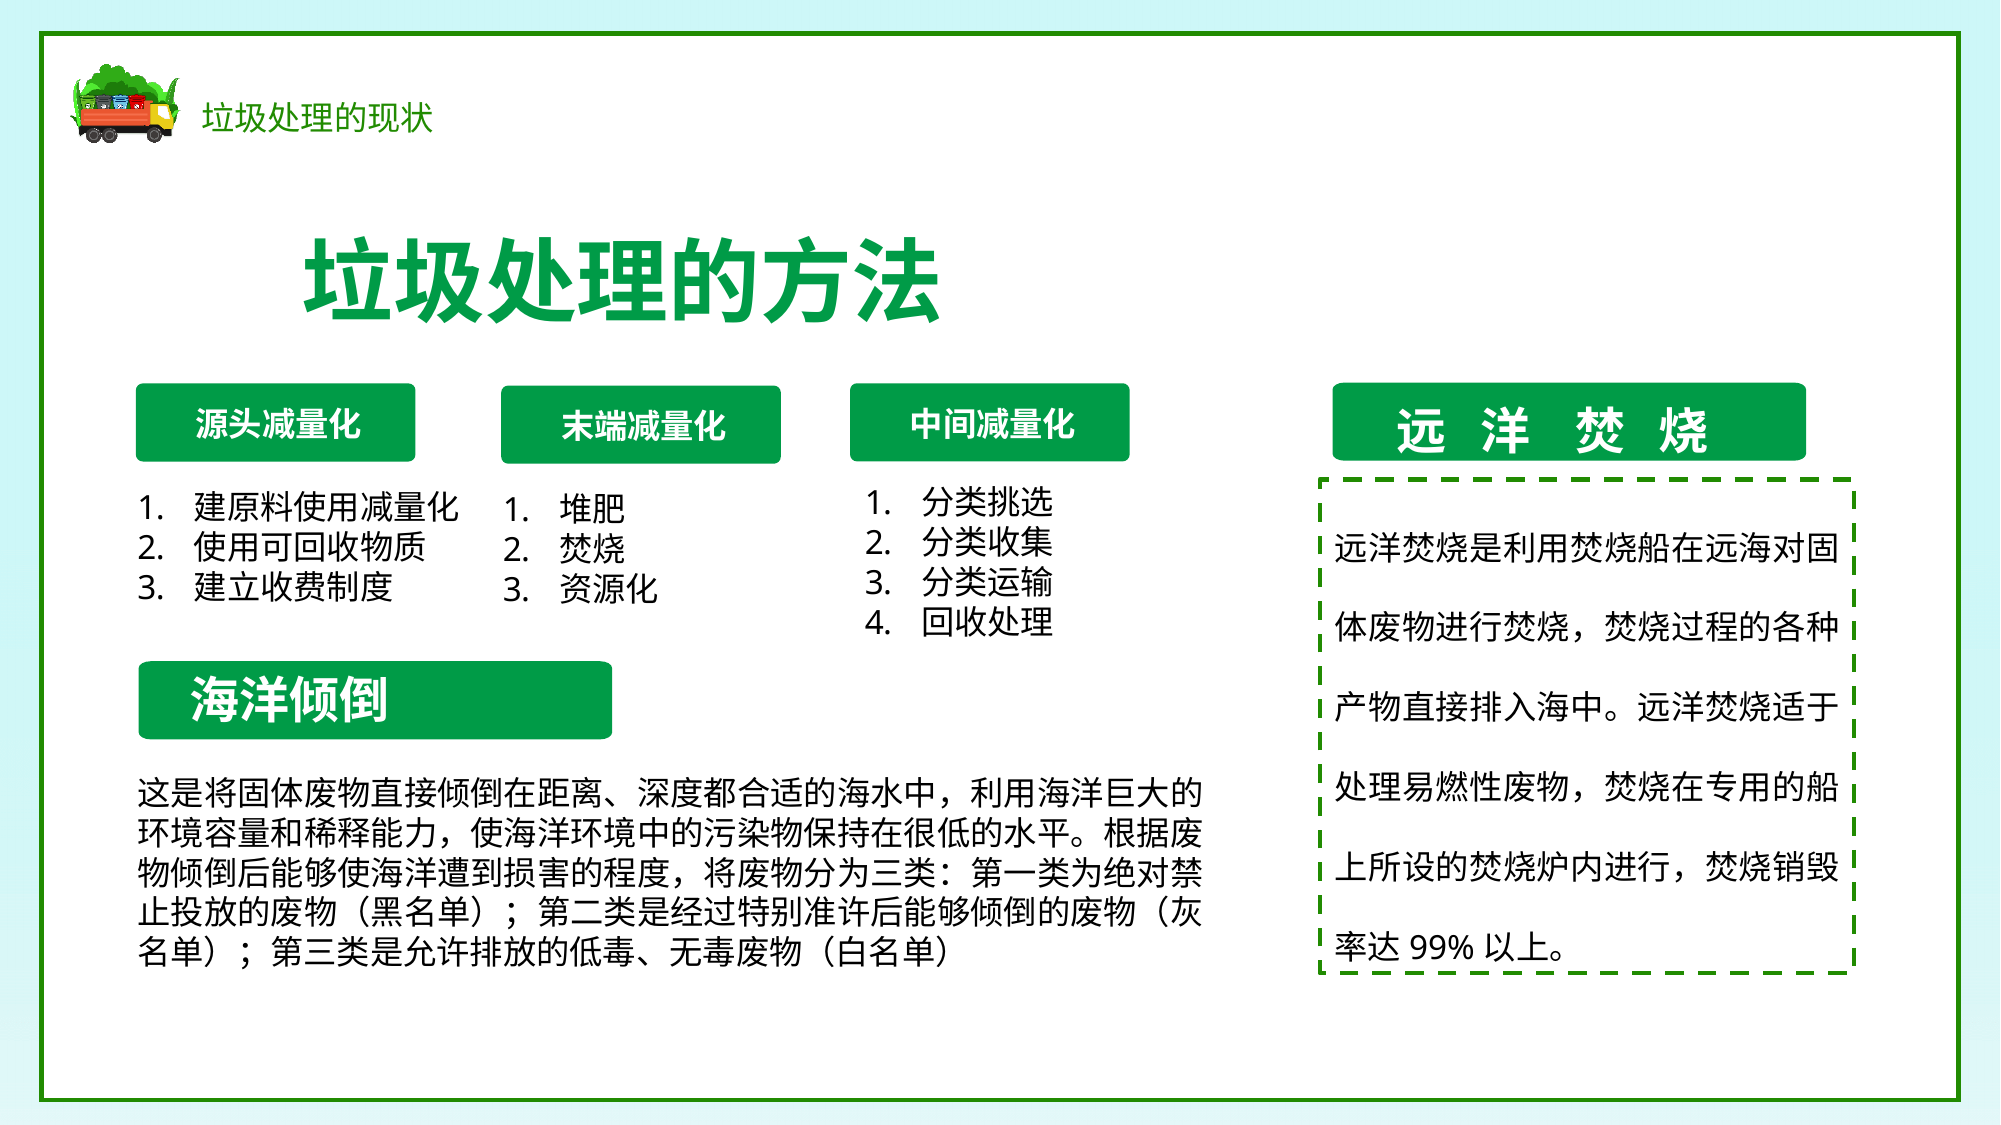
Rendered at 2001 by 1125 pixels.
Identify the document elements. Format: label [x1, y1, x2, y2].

picture [0, 0, 2000, 1125]
text_box [135, 383, 416, 462]
text_box [850, 383, 1130, 462]
text_box [501, 385, 781, 464]
